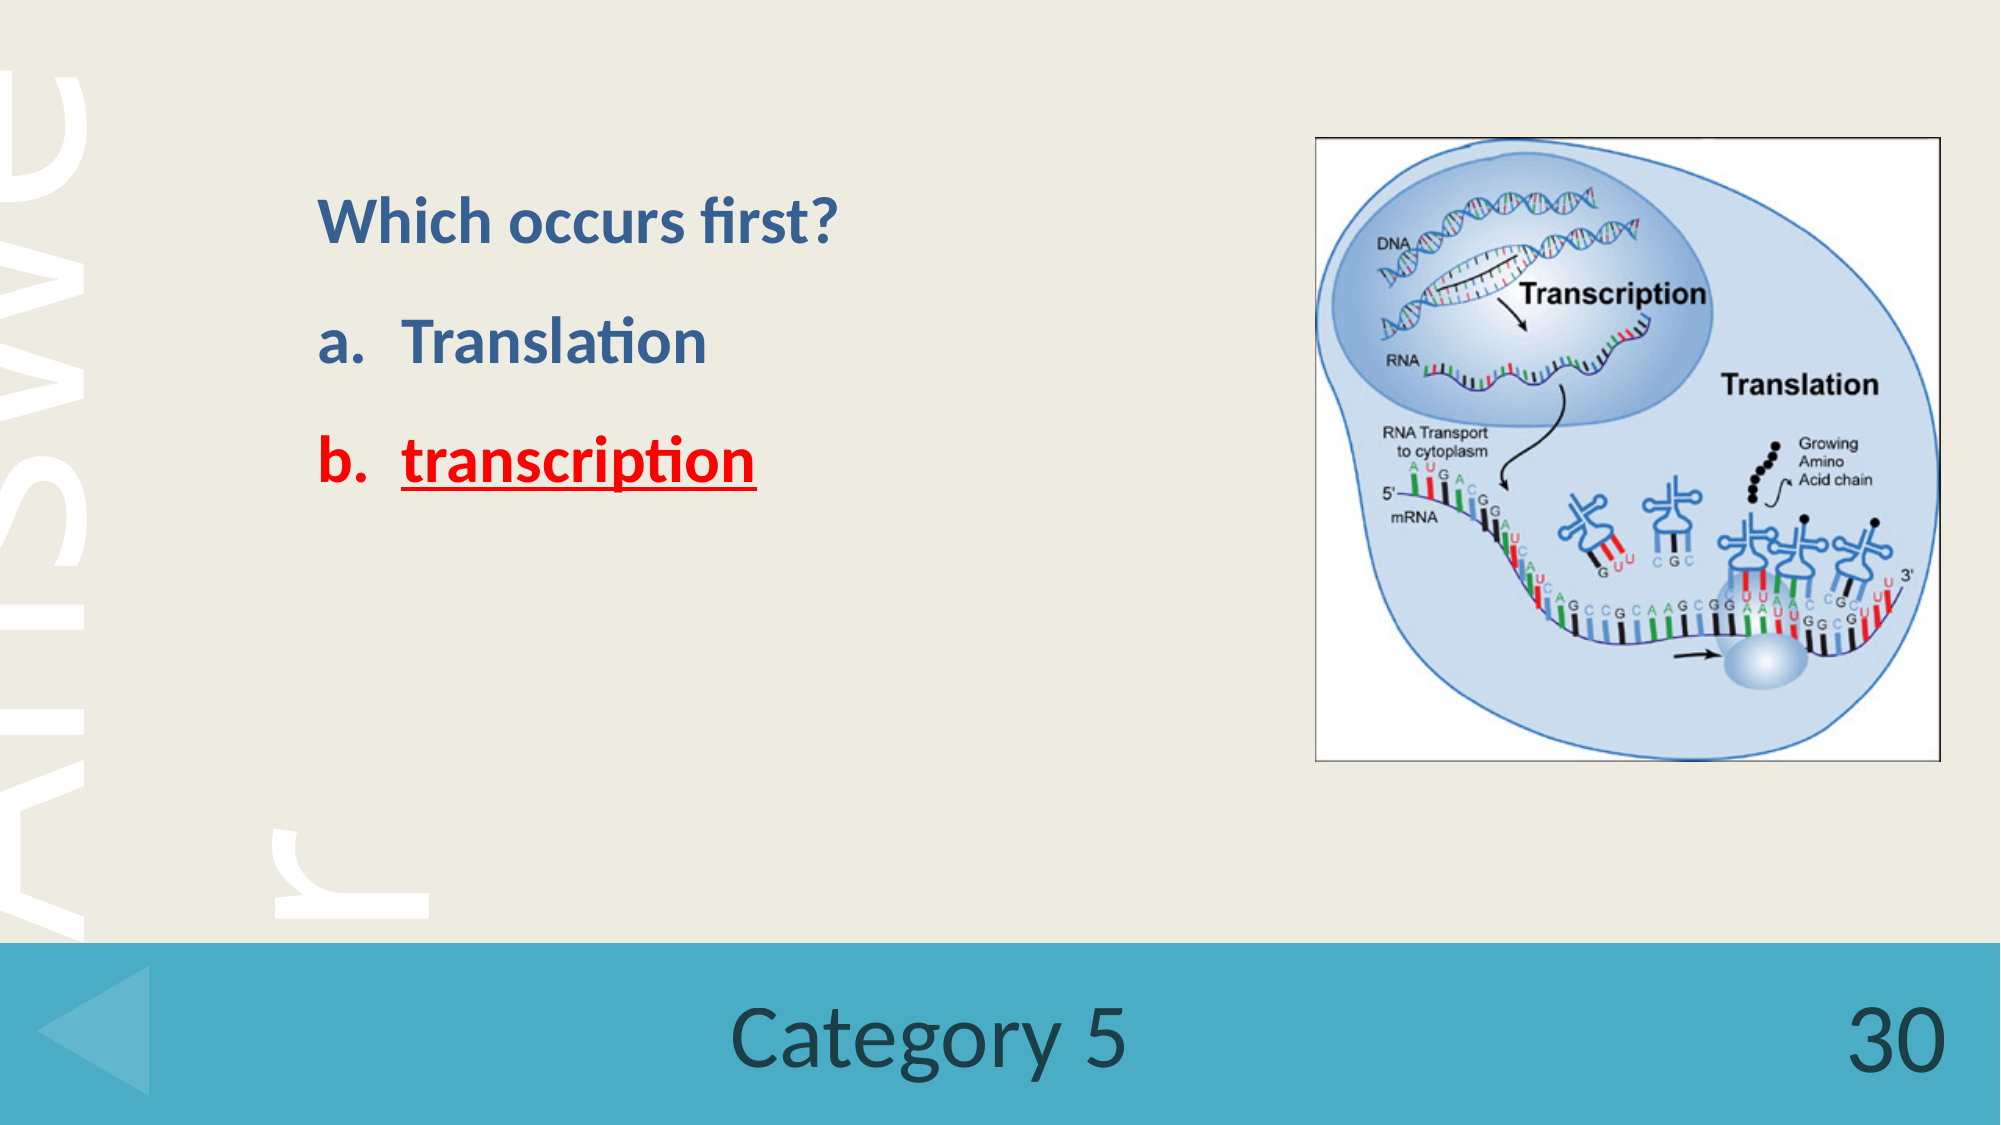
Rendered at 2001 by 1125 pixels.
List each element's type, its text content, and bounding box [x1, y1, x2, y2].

picture [1315, 136, 1941, 763]
title Category 5 [30, 937, 1831, 1125]
list 30 [1831, 967, 1963, 1097]
list Which occurs first? Translation transcription [302, 99, 1943, 908]
